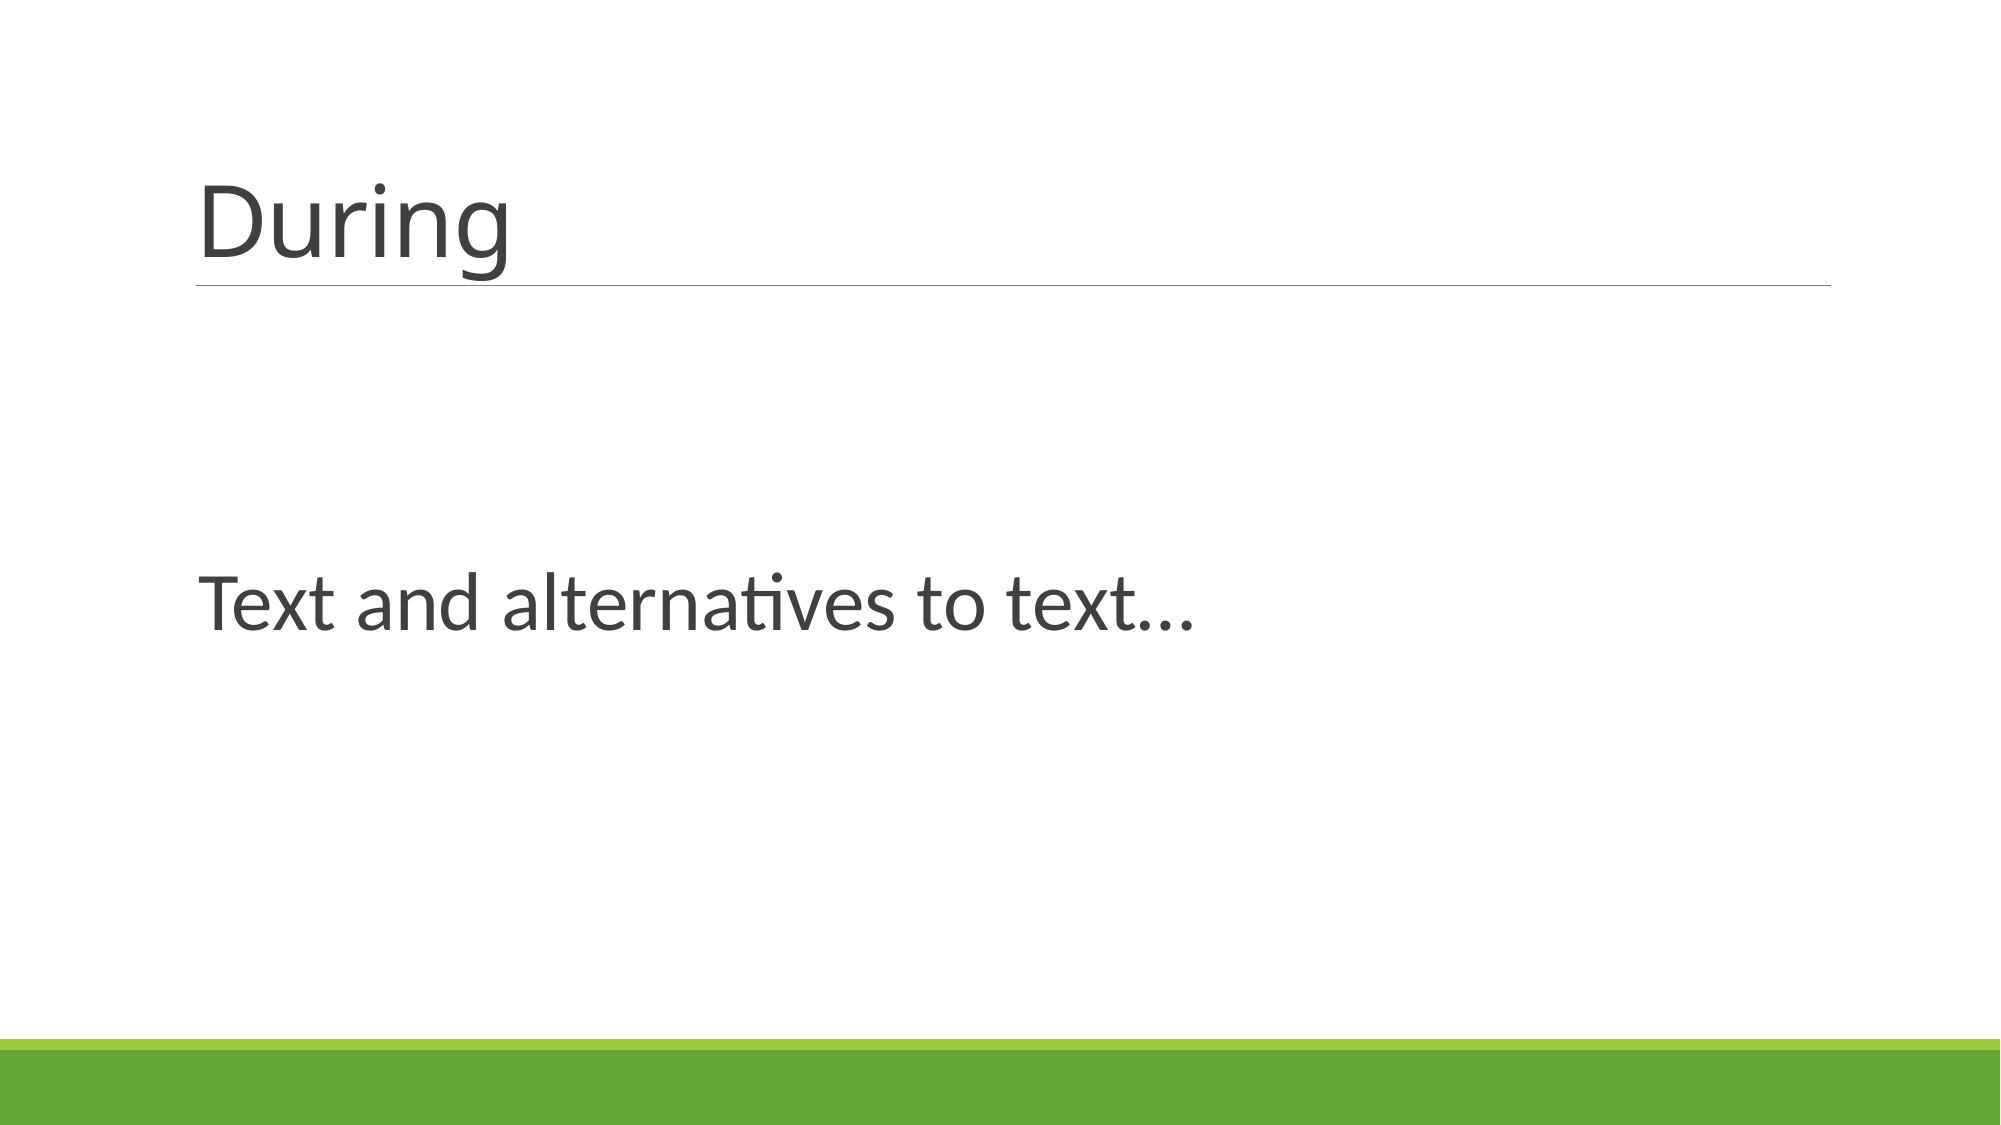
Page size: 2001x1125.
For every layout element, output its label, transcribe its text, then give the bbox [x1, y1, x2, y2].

list Text and alternatives to text… [180, 302, 1830, 963]
title During [180, 47, 1830, 285]
